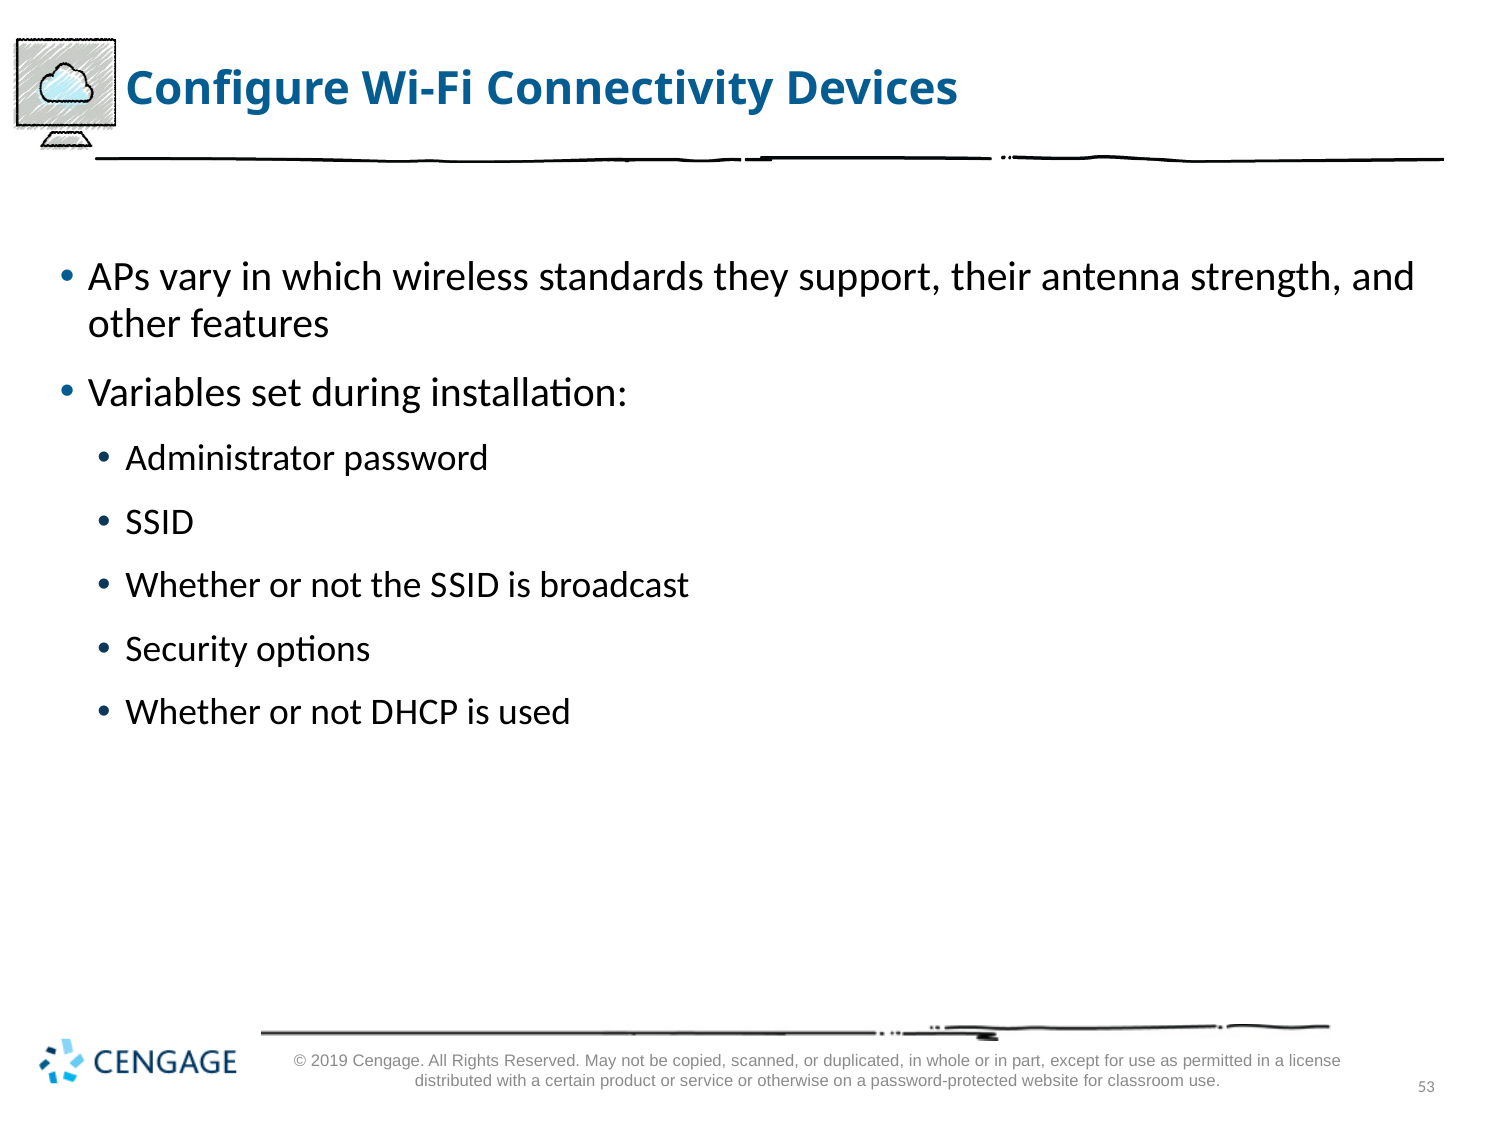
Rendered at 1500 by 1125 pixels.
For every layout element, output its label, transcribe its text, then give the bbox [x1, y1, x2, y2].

picture [95, 155, 1444, 163]
footer © 2019 Cengage. All Rights Reserved. May not be copied, scanned, or duplicated, in whole or in part, except for use as permitted in a license distributed with a certain product or service or otherwise on a password-protected website for classroom use. [262, 1050, 1375, 1091]
list A Ps vary in which wireless standards they support, their antenna strength, and other features Variables set during installation: Administrator password S S I D Whether or not the S S I D is broadcast Security options Whether or not D H C P is used [59, 252, 1441, 739]
picture [13, 36, 117, 151]
picture [261, 1024, 1331, 1041]
picture [19, 1025, 249, 1096]
title Configure Wi-Fi Connectivity Devices [125, 66, 1442, 116]
